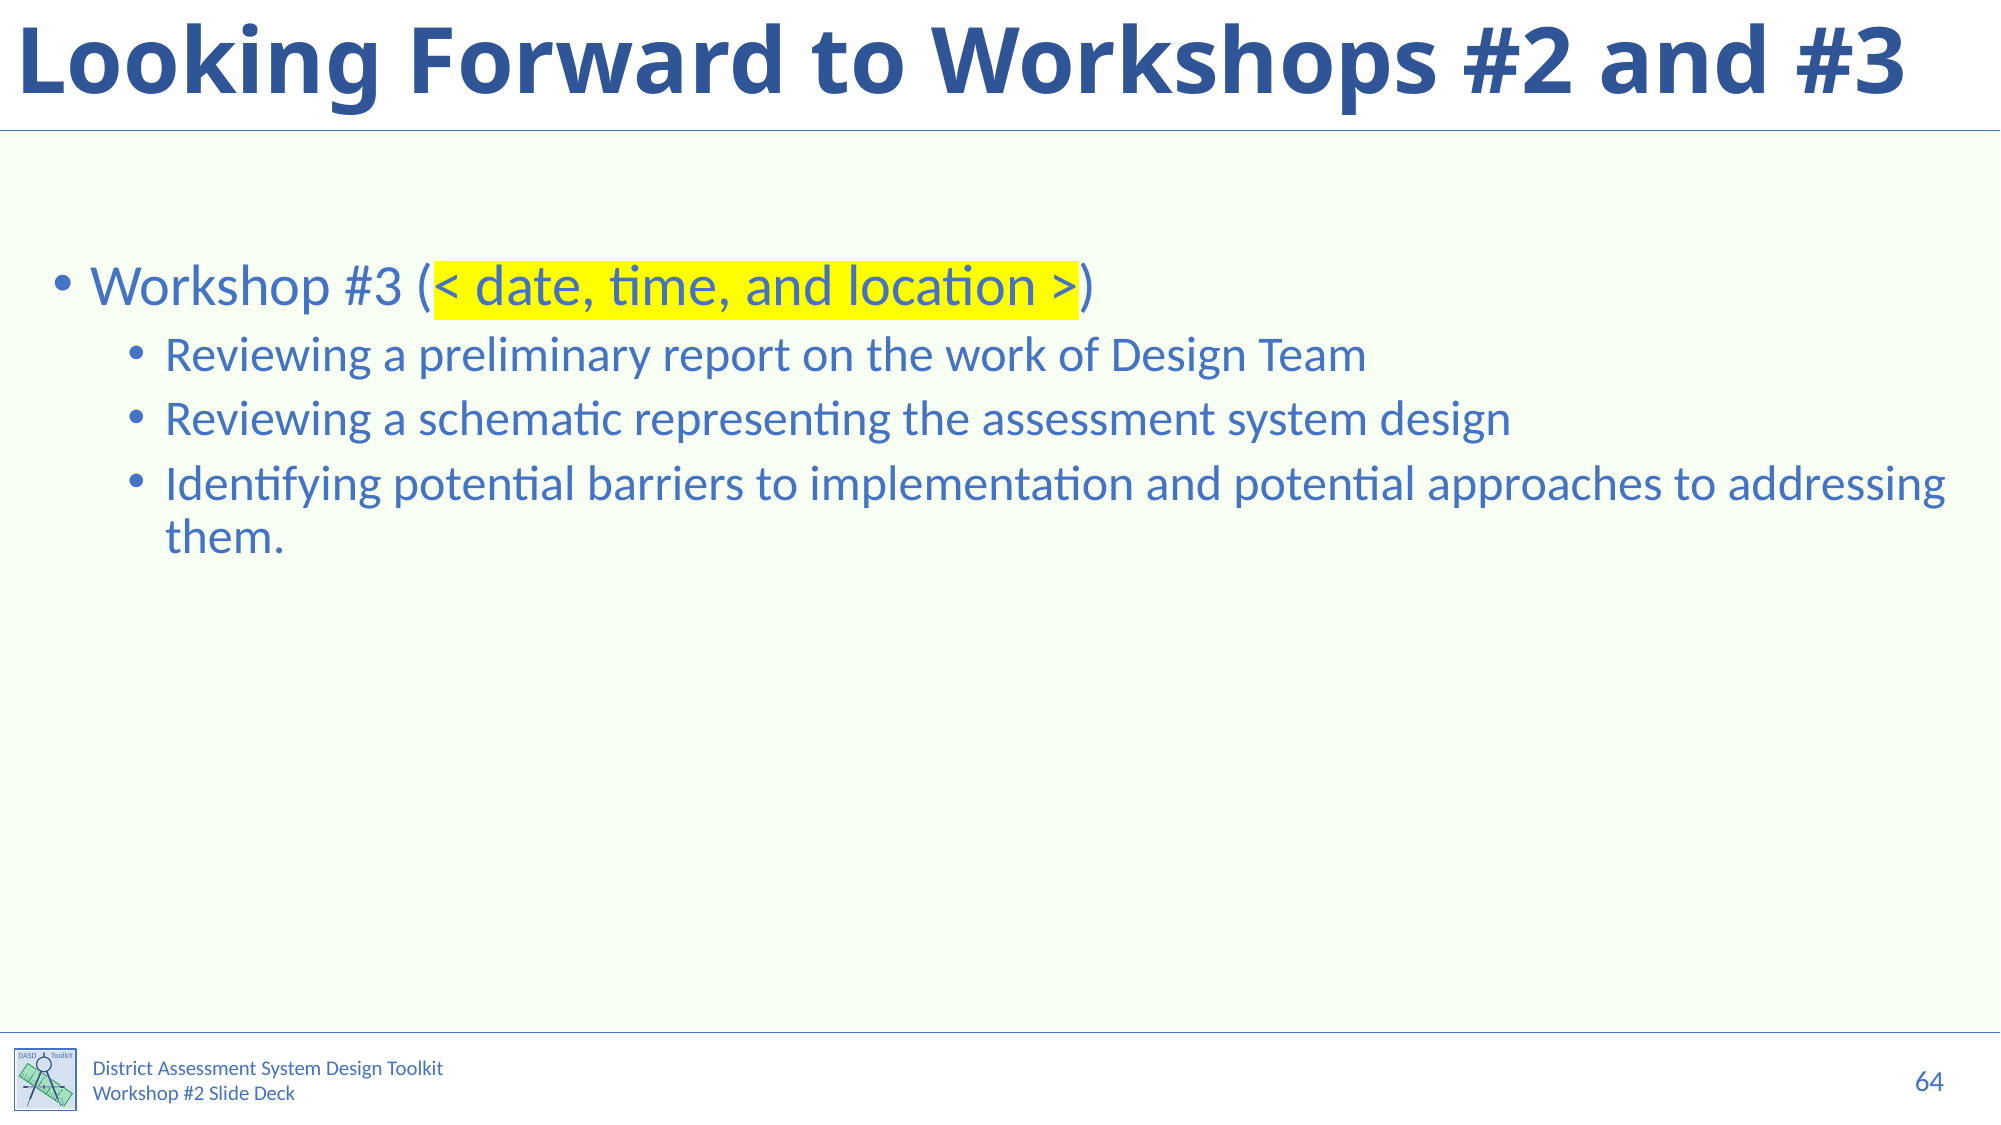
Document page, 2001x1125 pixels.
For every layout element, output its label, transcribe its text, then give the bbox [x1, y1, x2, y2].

picture [15, 1050, 75, 1110]
title Looking Forward to Workshops #2 and #3 [0, 0, 2000, 129]
list Workshop #3 (< date, time, and location >) Reviewing a preliminary report on the work of Design Team Reviewing a schematic representing the assessment system design Identifying potential barriers to implementation and potential approaches to addressing them. [37, 166, 1962, 1002]
